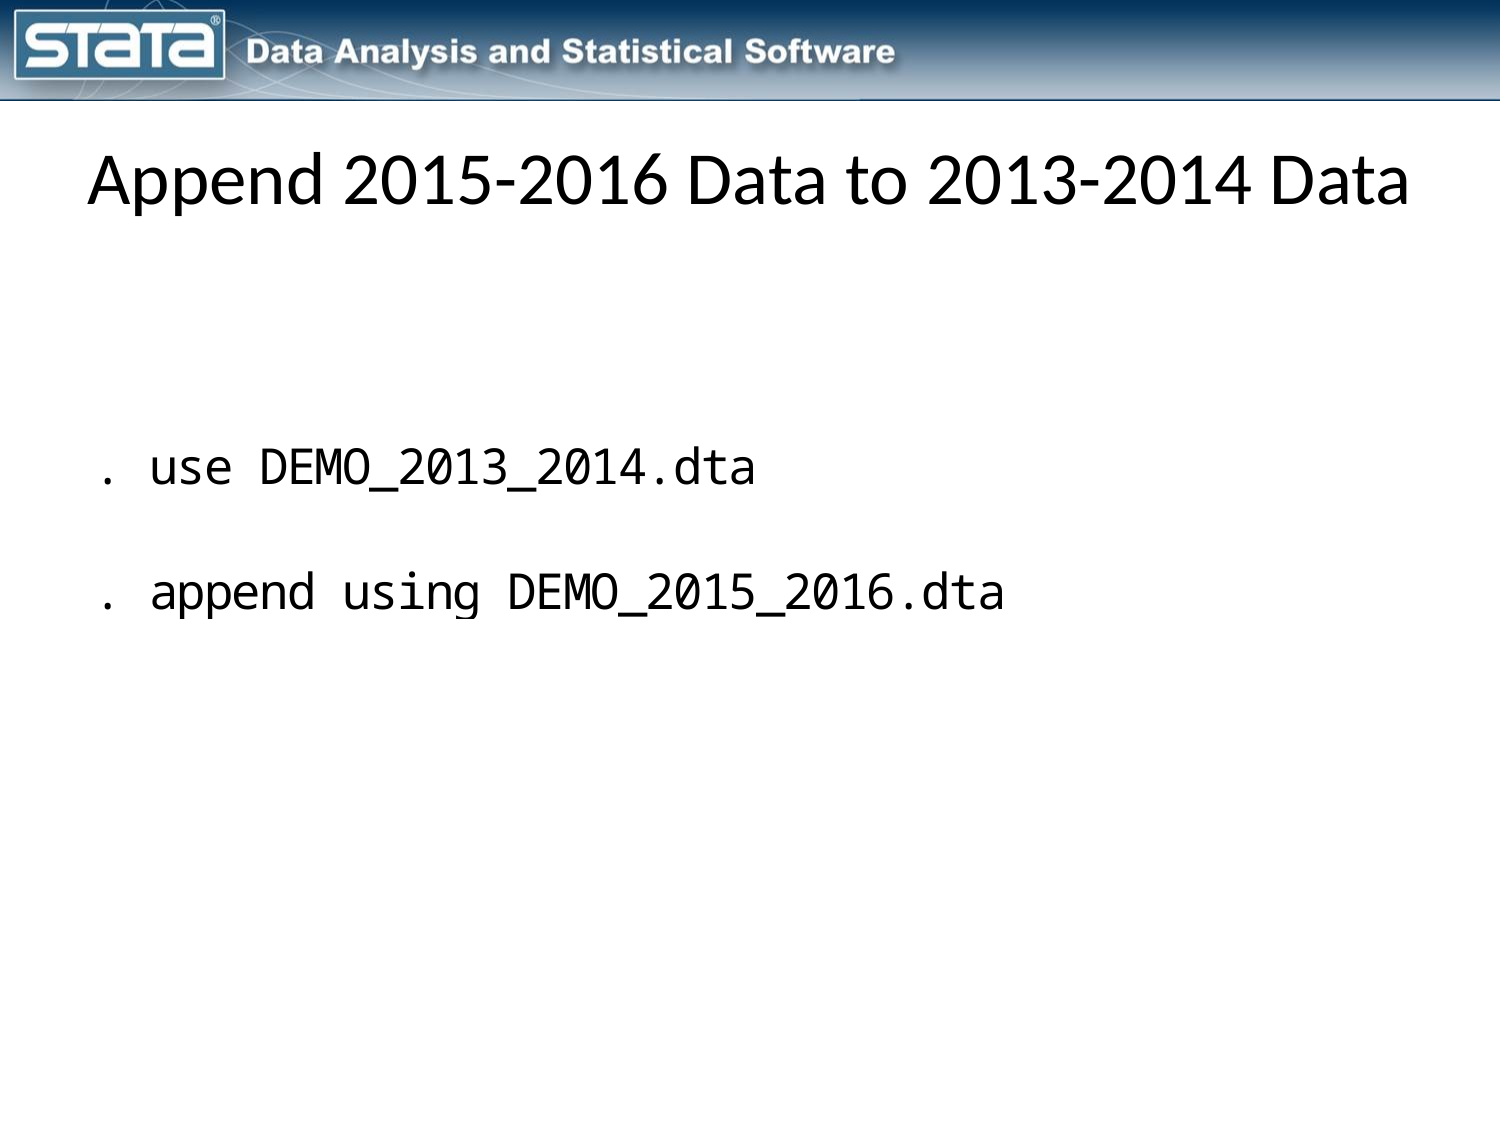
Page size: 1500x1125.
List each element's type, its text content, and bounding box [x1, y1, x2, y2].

picture [0, 0, 1500, 99]
title Append 2015-2016 Data to 2013-2014 Data [0, 99, 1500, 250]
picture [87, 424, 1076, 620]
